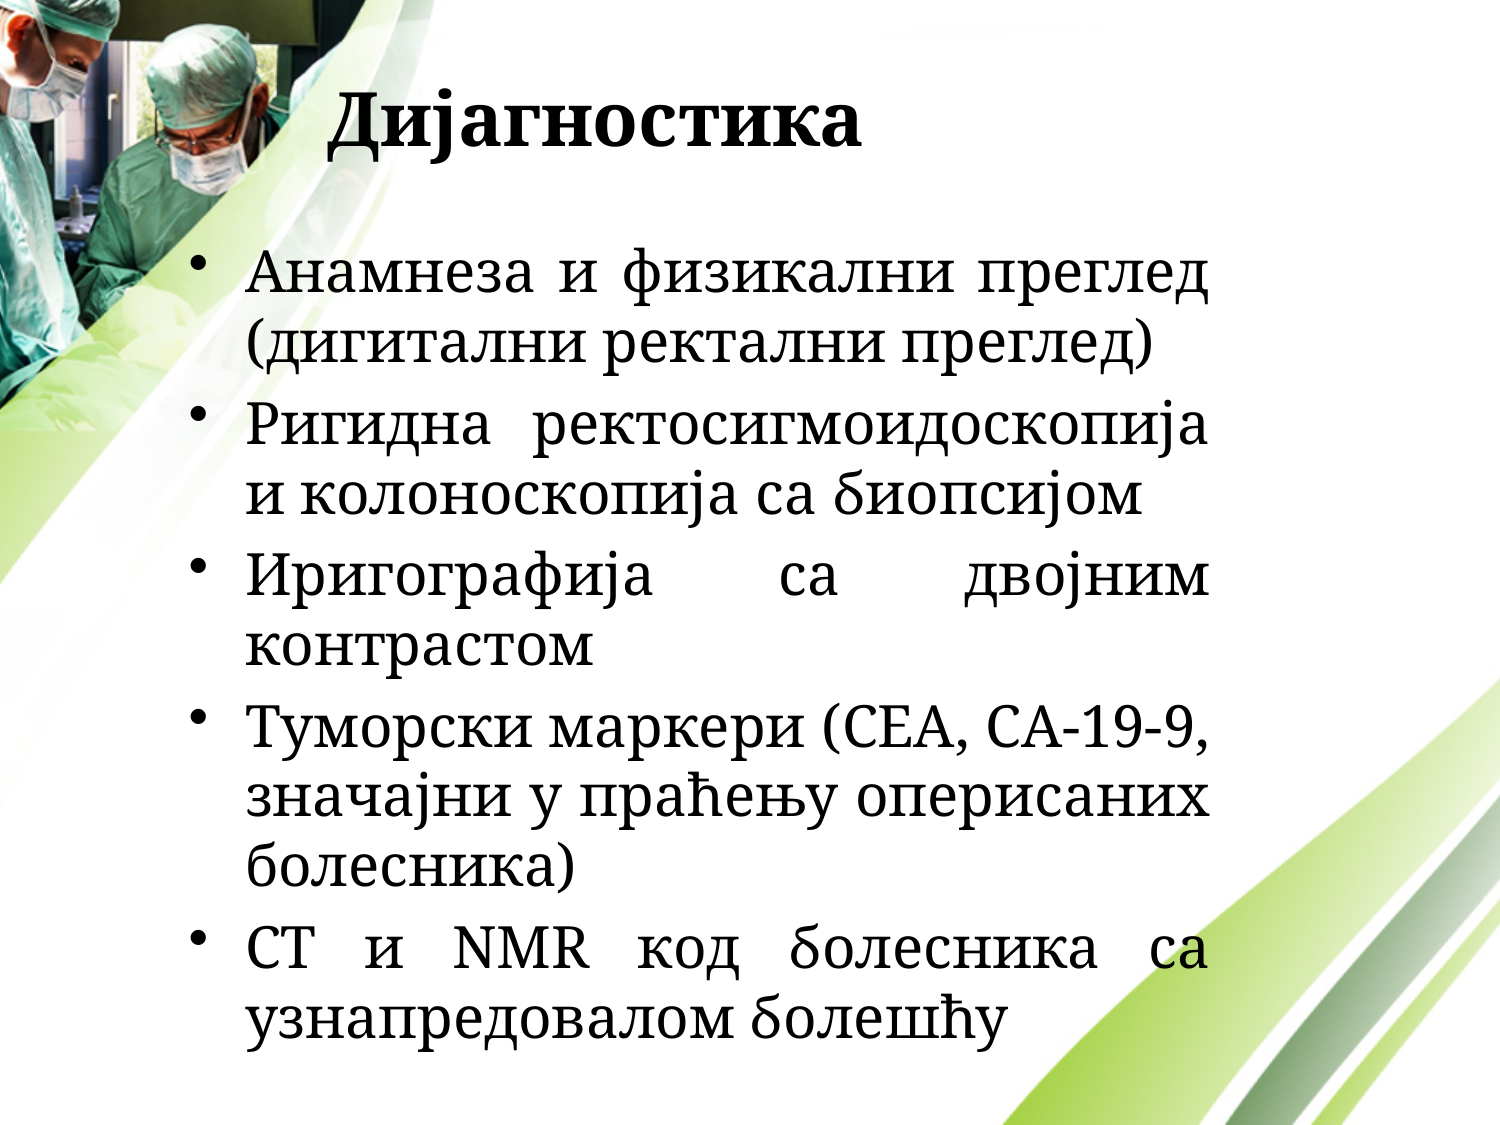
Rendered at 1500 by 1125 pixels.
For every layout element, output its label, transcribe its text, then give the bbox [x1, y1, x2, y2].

picture [0, 0, 1500, 1125]
list Анамнеза и физикални преглед (дигитaлни рeктaлни прeглeд) Ригиднa рeктoсигмoидoскoпиja и кoлoнoскoпиja сa биoпсиjoм Иригoгрaфиja сa двojним кoнтрaстoм Тумoрски мaркeри (CEA, CA-19-9, знaчajни у прaћeњу oпeрисaних бoлeсникa) CT и NMR кoд бoлeсникa сa узнaпрeдoвaлoм бoлeшћу [173, 226, 1226, 1125]
title Дијагностика [312, 74, 1459, 159]
